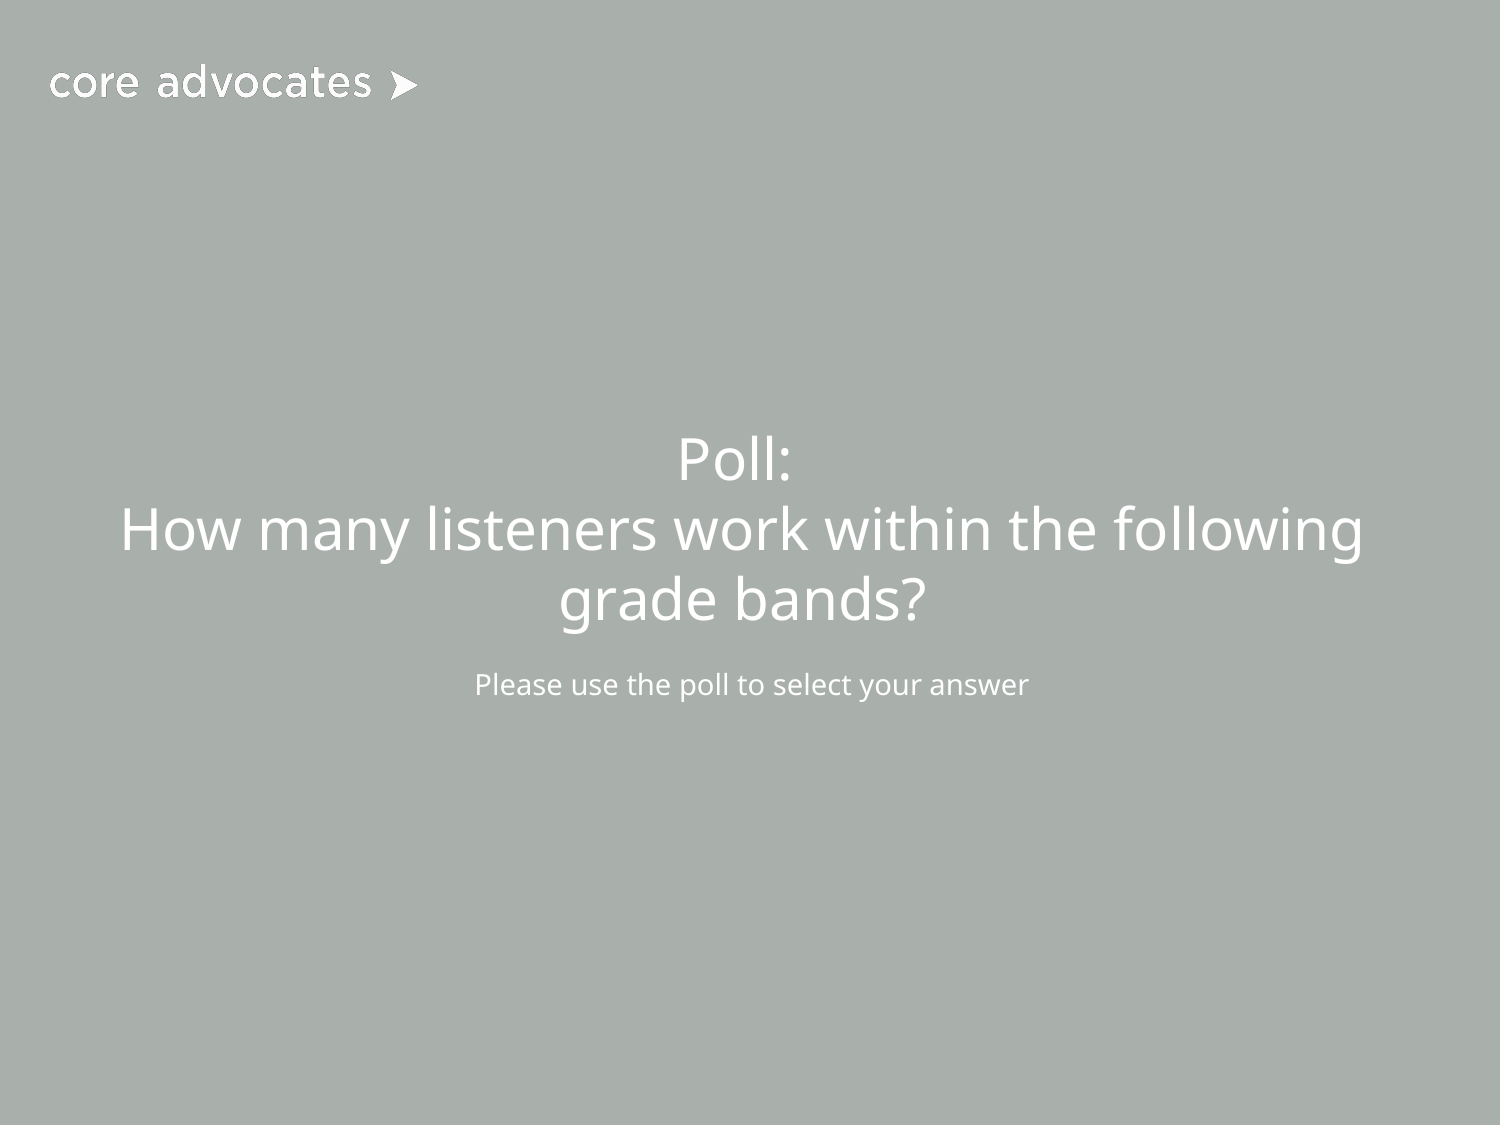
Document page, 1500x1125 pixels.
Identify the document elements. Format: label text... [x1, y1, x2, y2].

title Poll: How many listeners work within the following grade bands? [35, 402, 1450, 652]
text_box Please use the poll to select your answer [235, 651, 1269, 744]
picture [50, 64, 417, 100]
